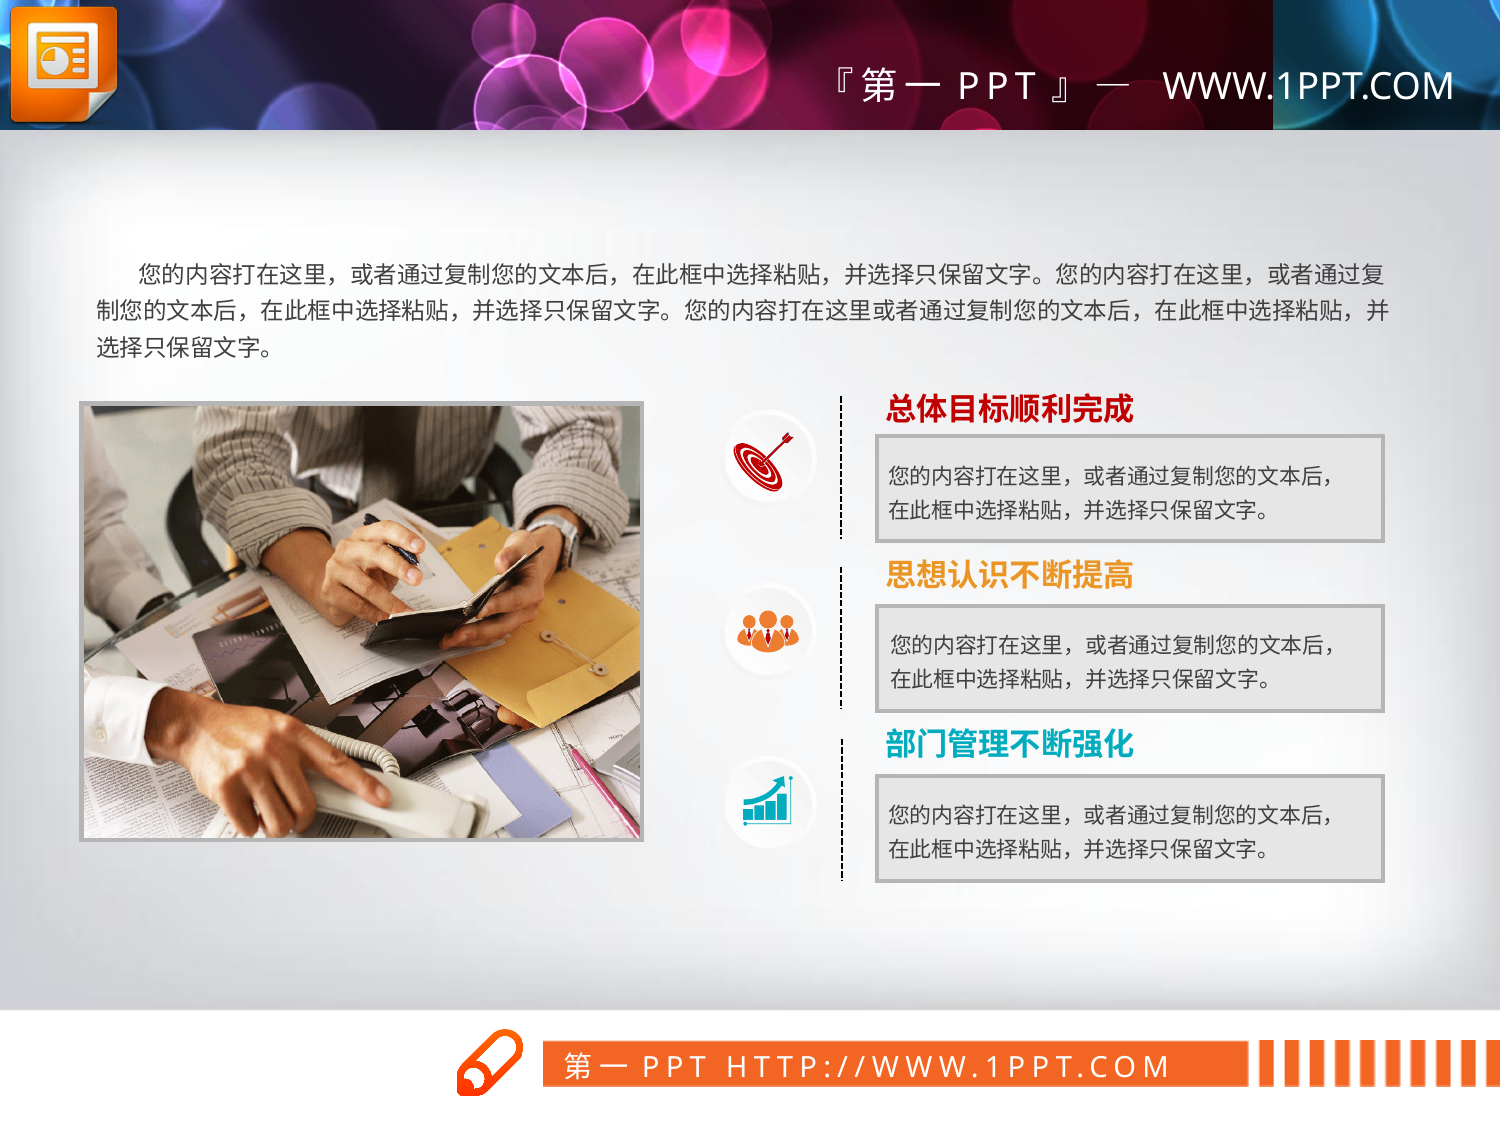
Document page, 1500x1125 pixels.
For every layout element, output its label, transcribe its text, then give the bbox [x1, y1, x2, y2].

picture [543, 1040, 1500, 1087]
text_box 思想认识不断提高 [876, 550, 1144, 597]
text_box [81, 403, 643, 841]
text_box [719, 409, 817, 508]
text_box 总体目标顺利完成 [876, 385, 1144, 432]
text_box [876, 775, 1383, 882]
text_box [876, 605, 1383, 712]
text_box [719, 582, 817, 681]
text_box 部门管理不断强化 [876, 720, 1144, 767]
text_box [876, 435, 1383, 542]
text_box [719, 755, 817, 854]
text_box 您的内容打在这里，或者通过复制您的文本后，在此框中选择粘贴，并选择只保留文字。您的内容打在这里，或者通过复制您的文本后，在此框中选择粘贴，并选择只保留文字。您的内容打在这里或者通过复制您的文本后，在此框中选择粘贴，并选择只保留文字。 [81, 244, 1422, 369]
picture [0, 0, 1500, 1012]
